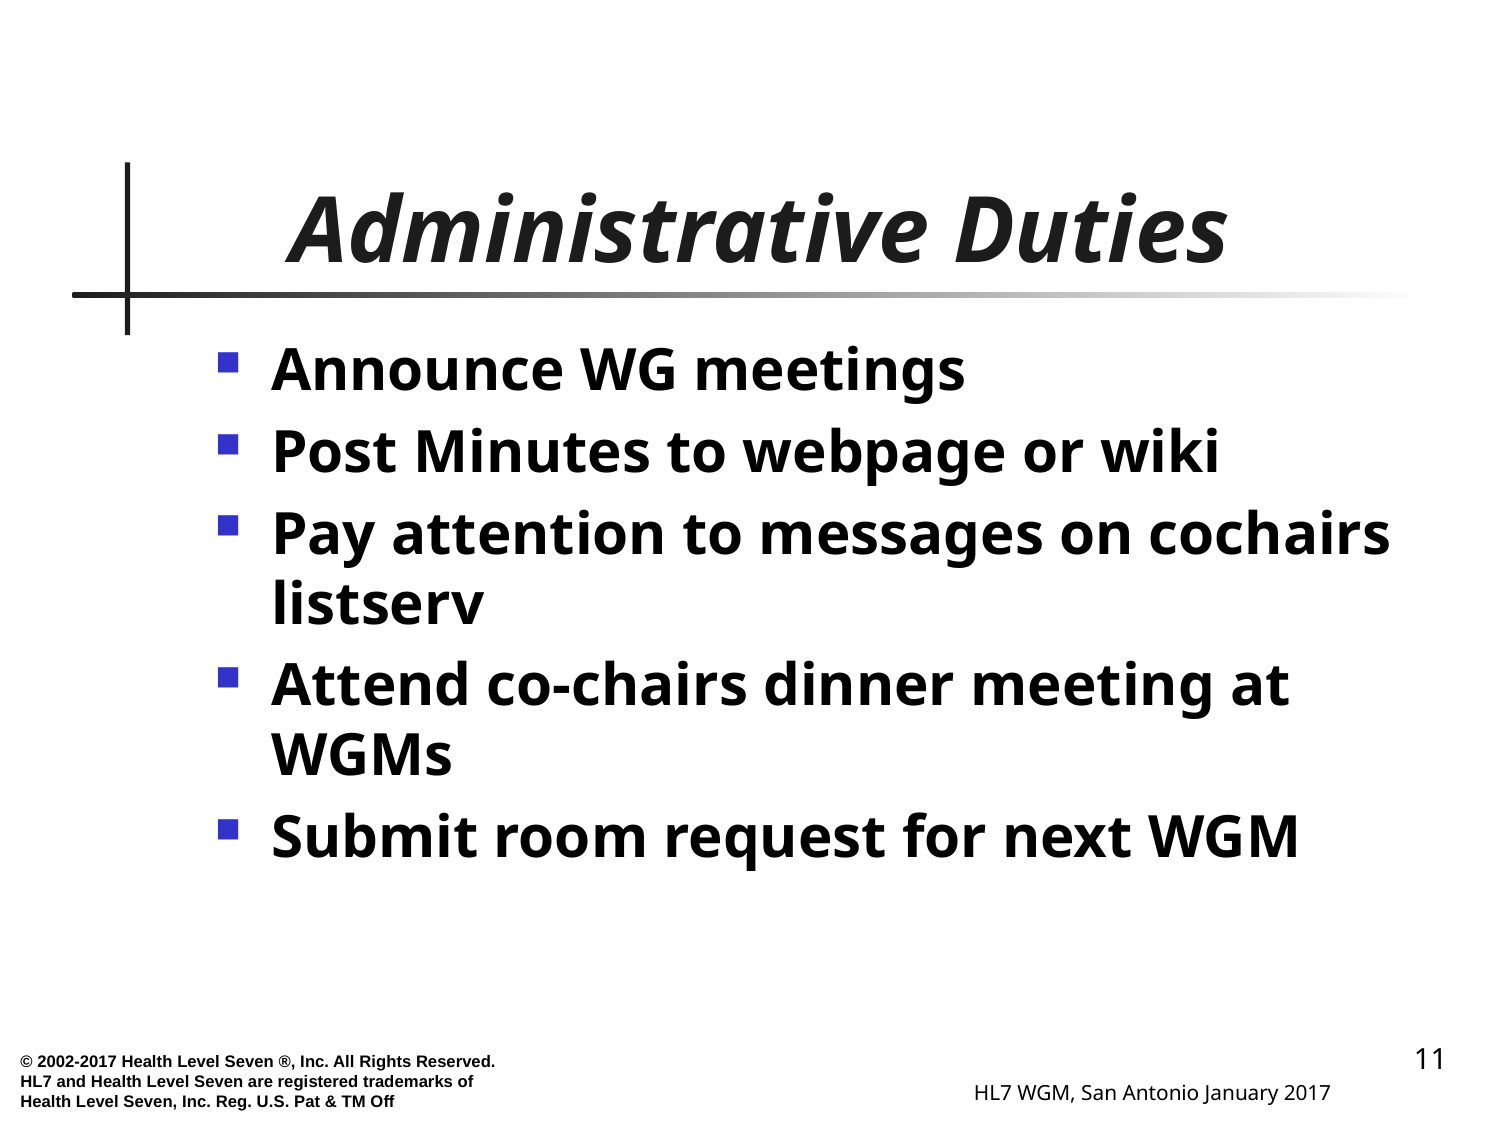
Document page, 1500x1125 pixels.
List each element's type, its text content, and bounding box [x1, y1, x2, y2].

slide_number 11 [1149, 1012, 1463, 1088]
title Administrative Duties [274, 101, 1468, 289]
list Announce WG meetings Post Minutes to webpage or wiki Pay attention to messages on cochairs listserv Attend co-chairs dinner meeting at WGMs Submit room request for next WGM [199, 324, 1476, 1001]
